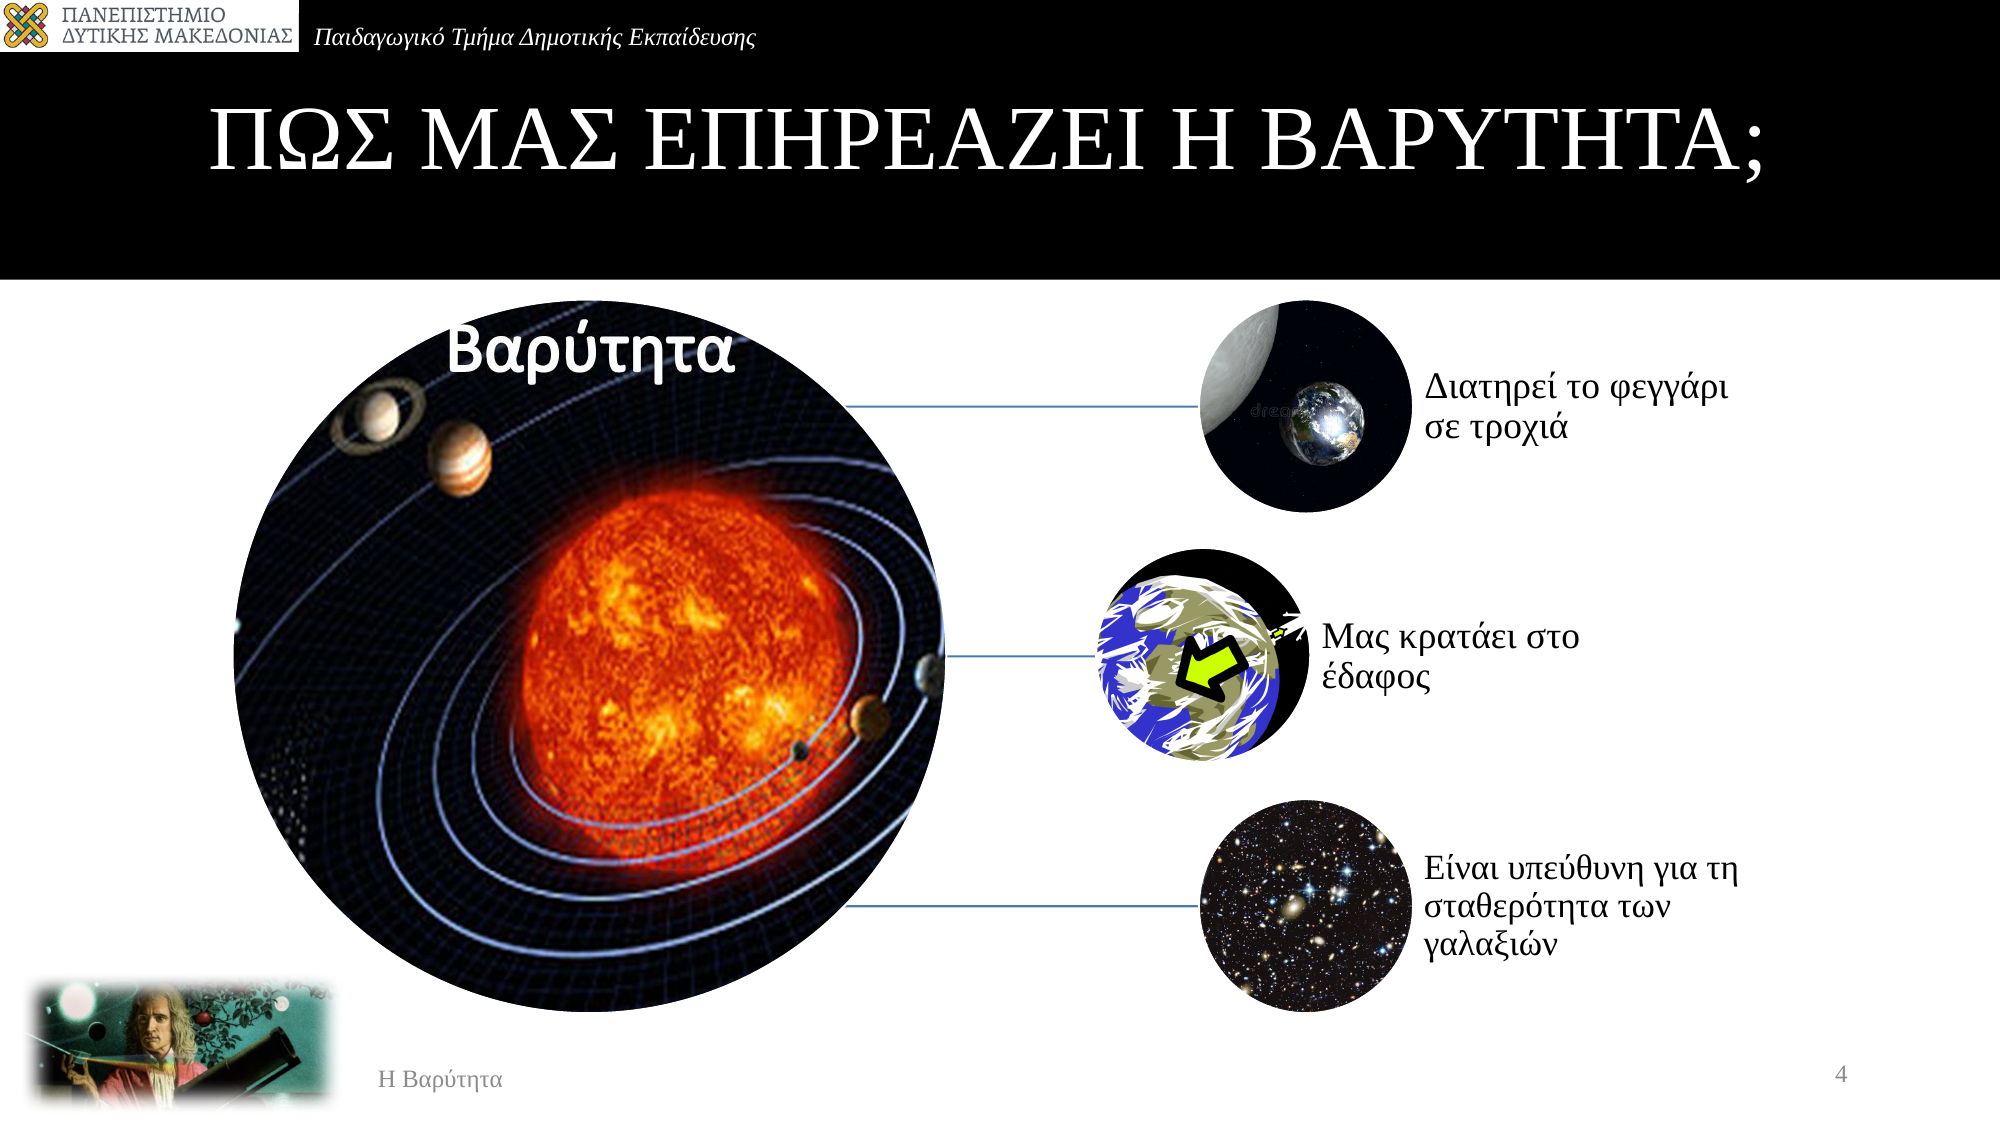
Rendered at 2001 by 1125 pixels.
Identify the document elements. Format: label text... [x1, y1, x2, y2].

footer Η Βαρύτητα [106, 1048, 782, 1108]
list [137, 299, 1863, 1014]
text_box Παιδαγωγικό Τμήμα Δημοτικής Εκπαίδευσης [298, 13, 782, 58]
slide_number 4 [1412, 1042, 1863, 1103]
picture [0, 0, 299, 52]
picture [49, 1001, 314, 1085]
title ΠΩΣ ΜΑΣ ΕΠΗΡΕΑΖΕΙ Η ΒΑΡΥΤΗΤΑ; [0, 0, 2000, 280]
